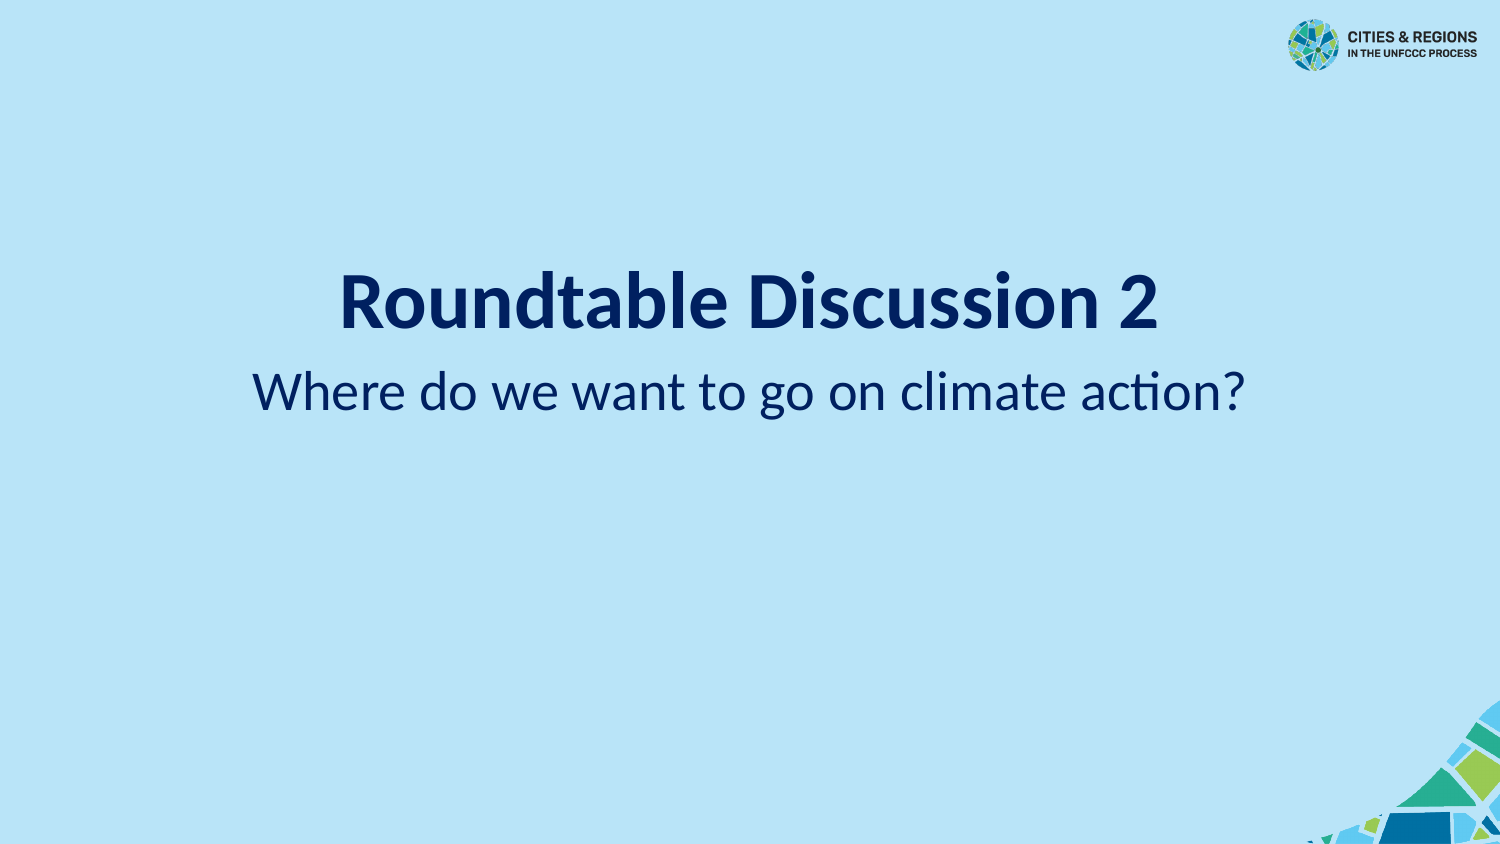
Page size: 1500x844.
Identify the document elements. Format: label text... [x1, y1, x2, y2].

picture [1301, 693, 1500, 844]
text_box Roundtable Discussion 2 Where do we want to go on climate action? [42, 232, 1458, 543]
picture [1279, 11, 1487, 79]
